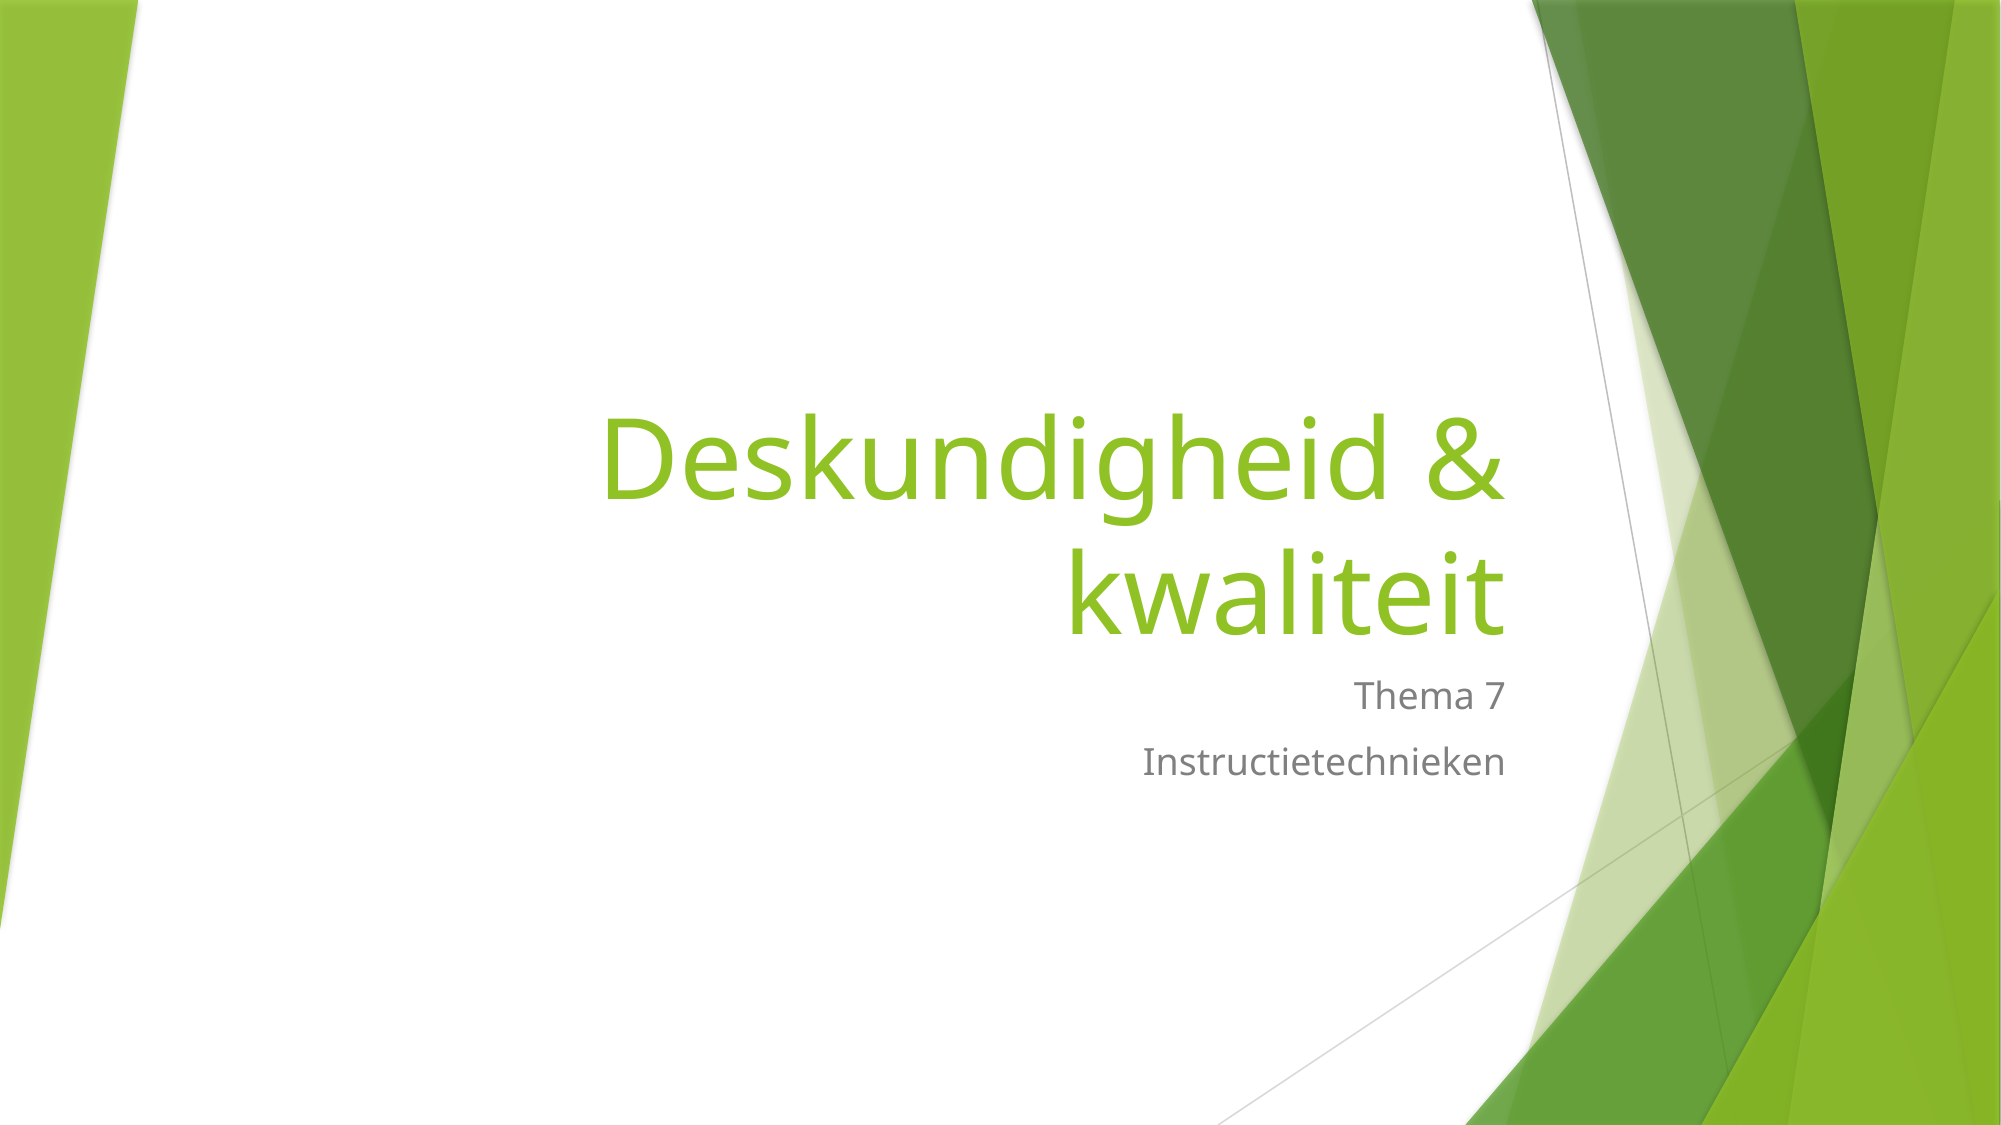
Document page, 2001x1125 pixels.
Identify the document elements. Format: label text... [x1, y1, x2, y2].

subtitle Thema 7 Instructietechnieken [247, 664, 1522, 845]
title Deskundigheid & kwaliteit [247, 394, 1522, 664]
